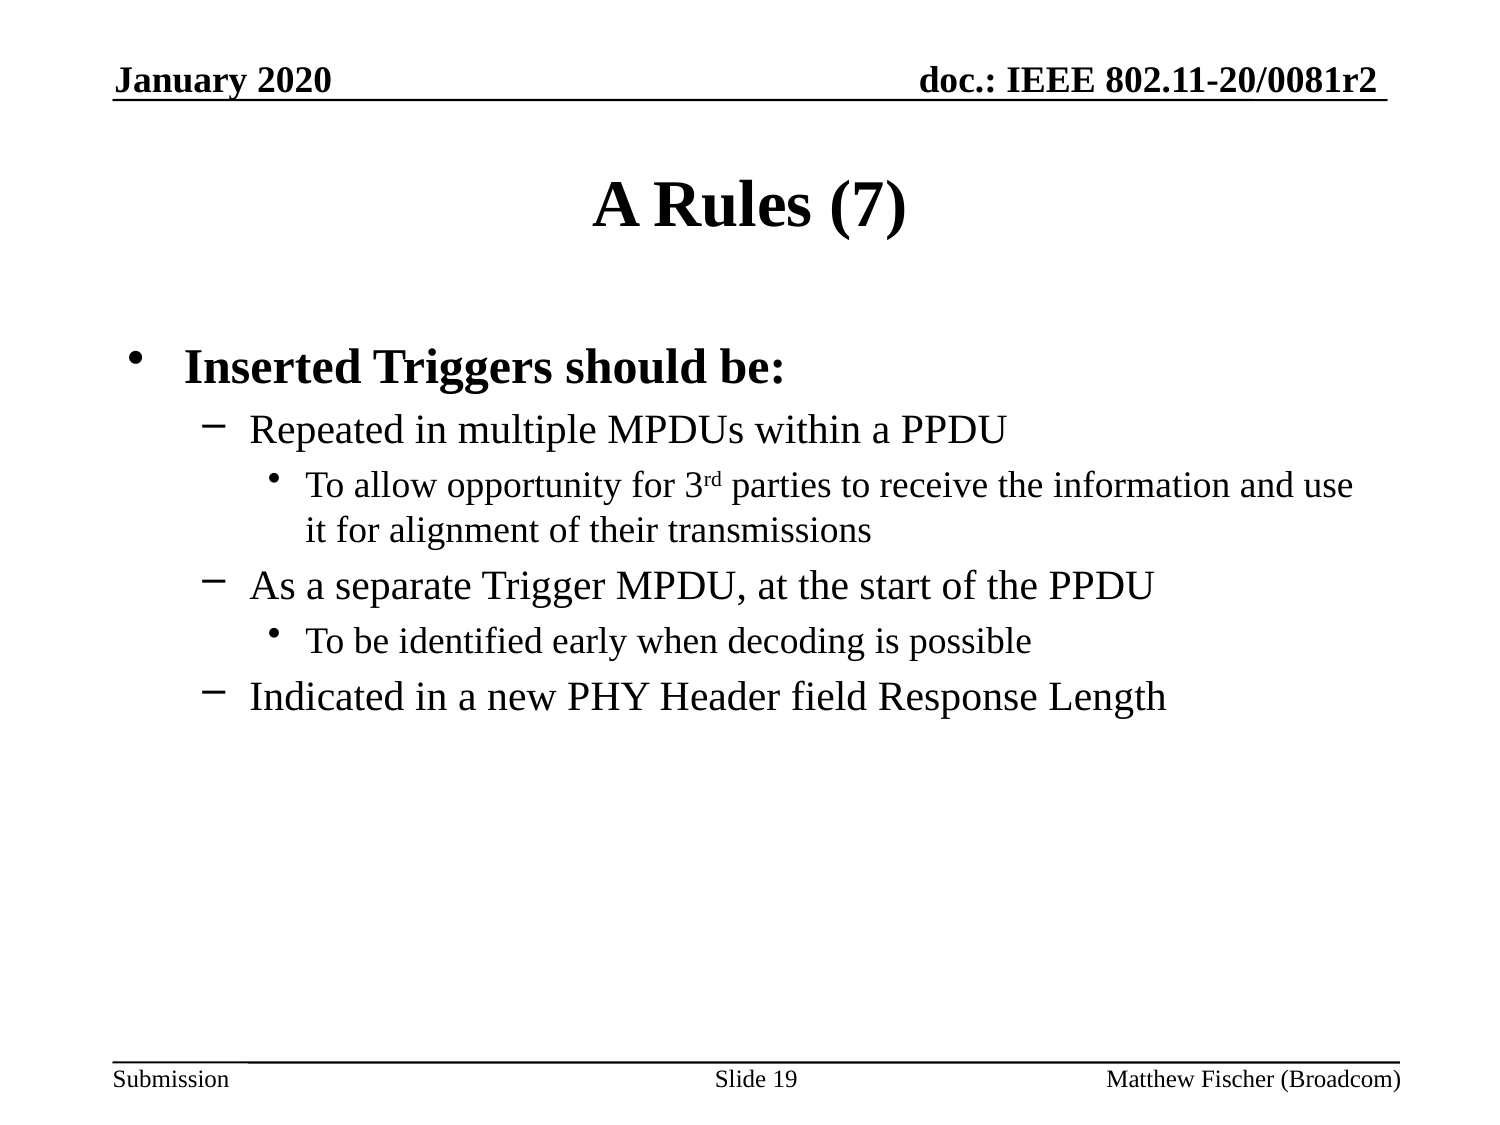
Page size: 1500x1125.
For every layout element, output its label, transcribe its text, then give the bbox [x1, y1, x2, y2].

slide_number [114, 54, 335, 101]
title A Rules (7) [112, 112, 1388, 288]
slide_number Slide 19 [712, 1061, 800, 1093]
list Inserted Triggers should be: Repeated in multiple MPDUs within a PPDU To allow opportunity for 3rd parties to receive the information and use it for alignment of their transmissions As a separate Trigger MPDU, at the start of the PPDU To be identified early when decoding is possible Indicated in a new PHY Header field Response Length [112, 326, 1388, 1002]
footer Matthew Fischer (Broadcom) [1102, 1061, 1402, 1093]
